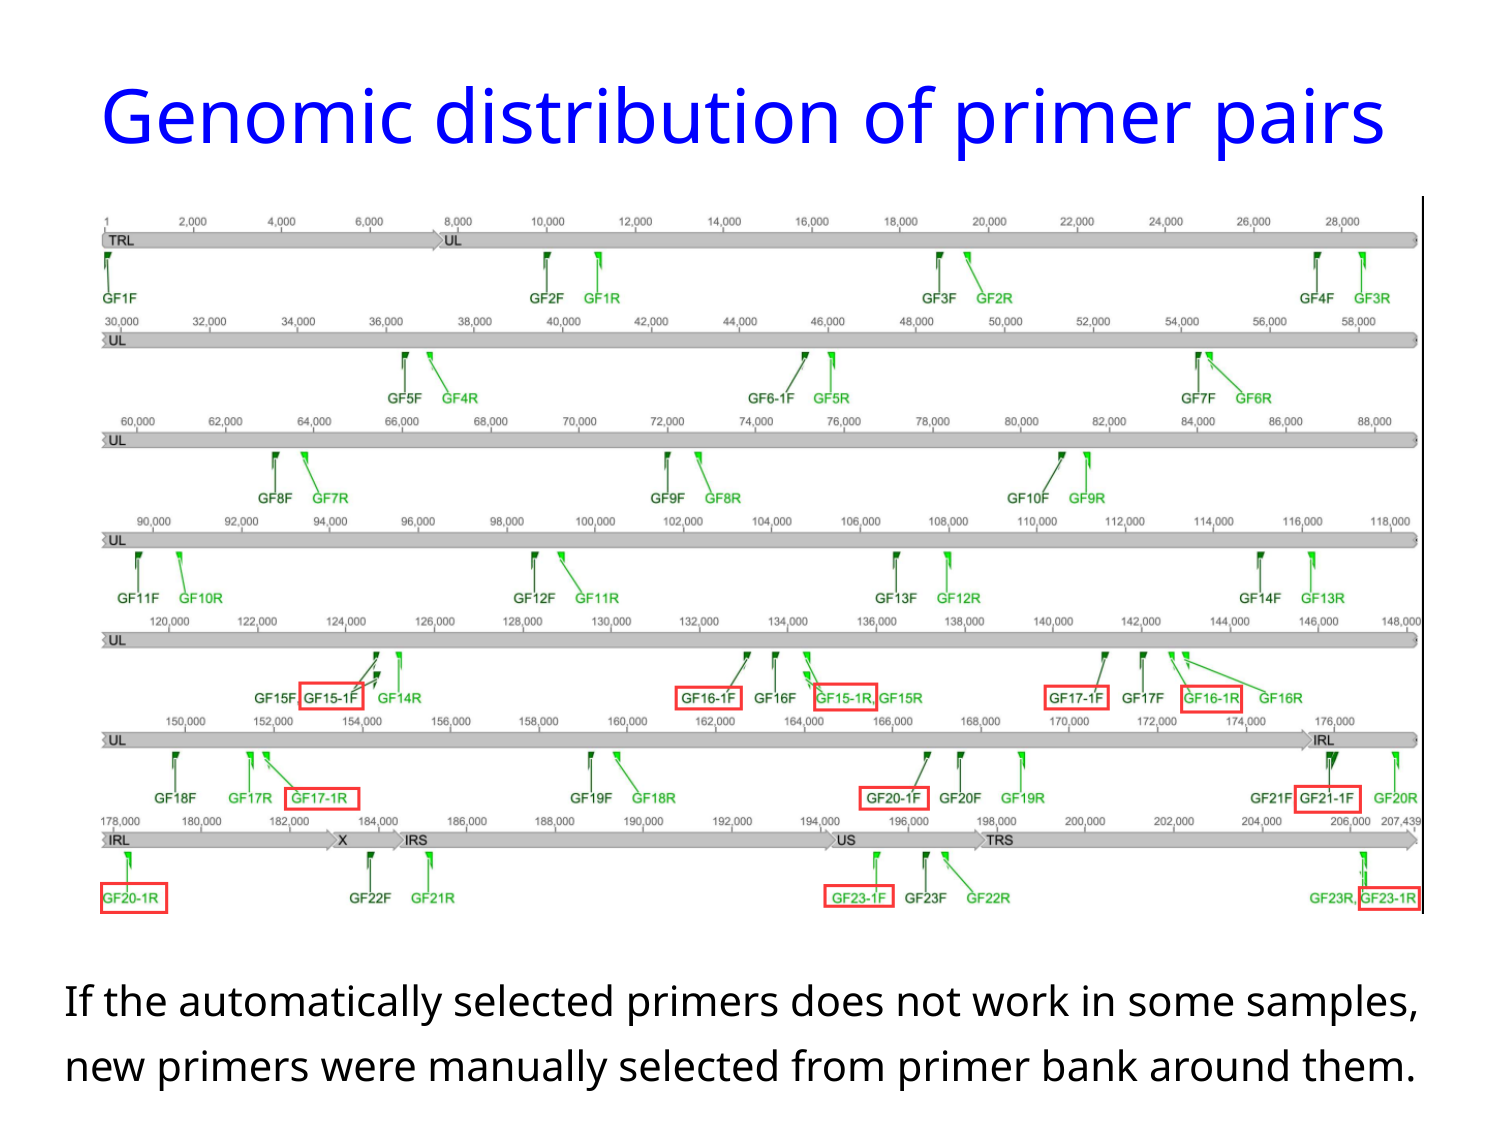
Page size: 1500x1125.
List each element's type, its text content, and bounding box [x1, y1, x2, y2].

text_box If the automatically selected primers does not work in some samples, new primers were manually selected from primer bank around them. [49, 952, 1447, 1098]
title Genomic distribution of primer pairs [64, 23, 1424, 185]
picture [100, 196, 1424, 915]
